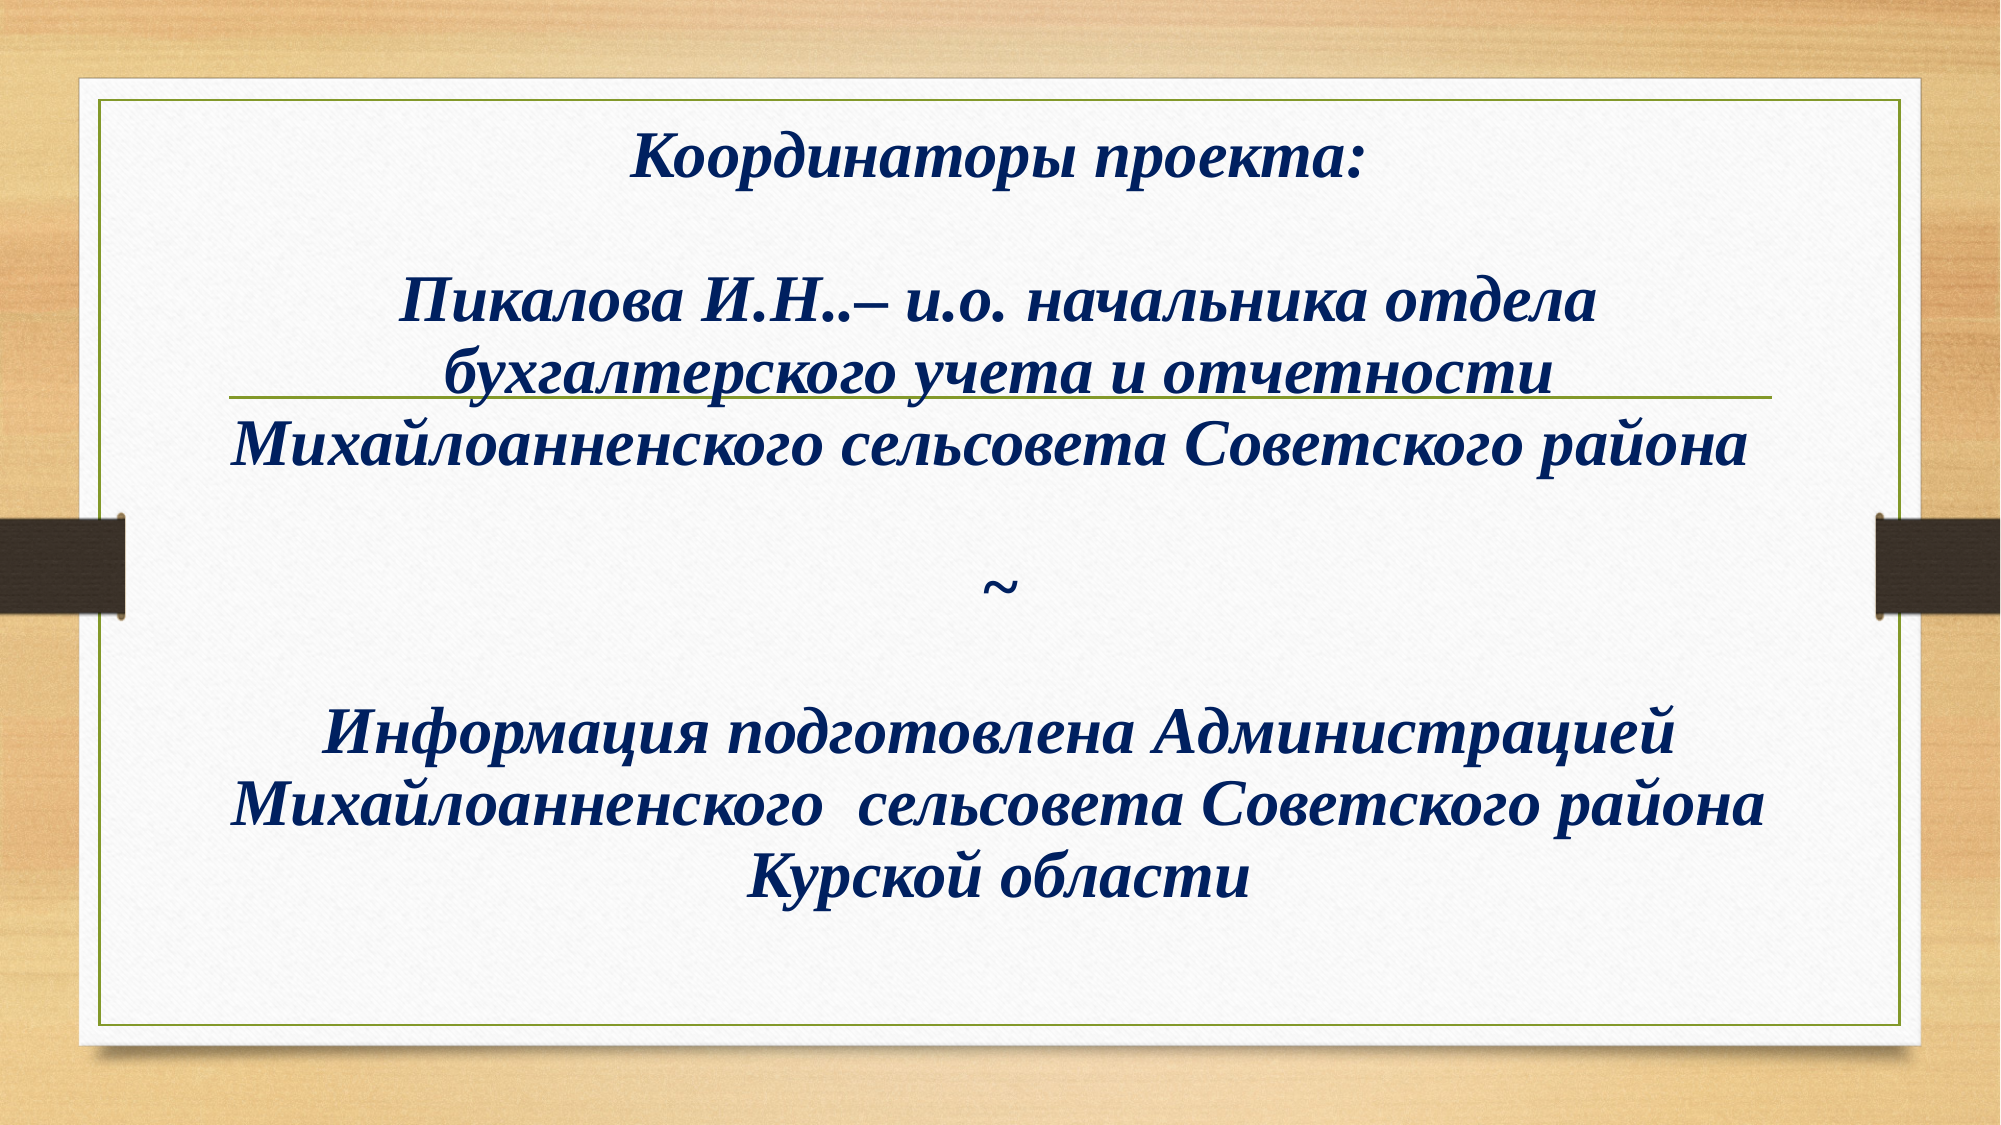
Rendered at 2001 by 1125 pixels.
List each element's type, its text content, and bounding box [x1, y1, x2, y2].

title «Бюджет для граждан» в доступной для широкого круга пользователей форме раскрывает информацию о бюджете Михайлоанненского сельсовета Советского района Курской области на 2020 год. Координаторы проекта: Пикалова И.Н..– и.о. начальника отдела бухгалтерского учета и отчетности Михайлоанненского сельсовета Советского района ~ Информация подготовлена Администрацией Михайлоанненского сельсовета Советского района Курской области [212, 161, 1788, 375]
picture [0, 0, 2001, 1125]
